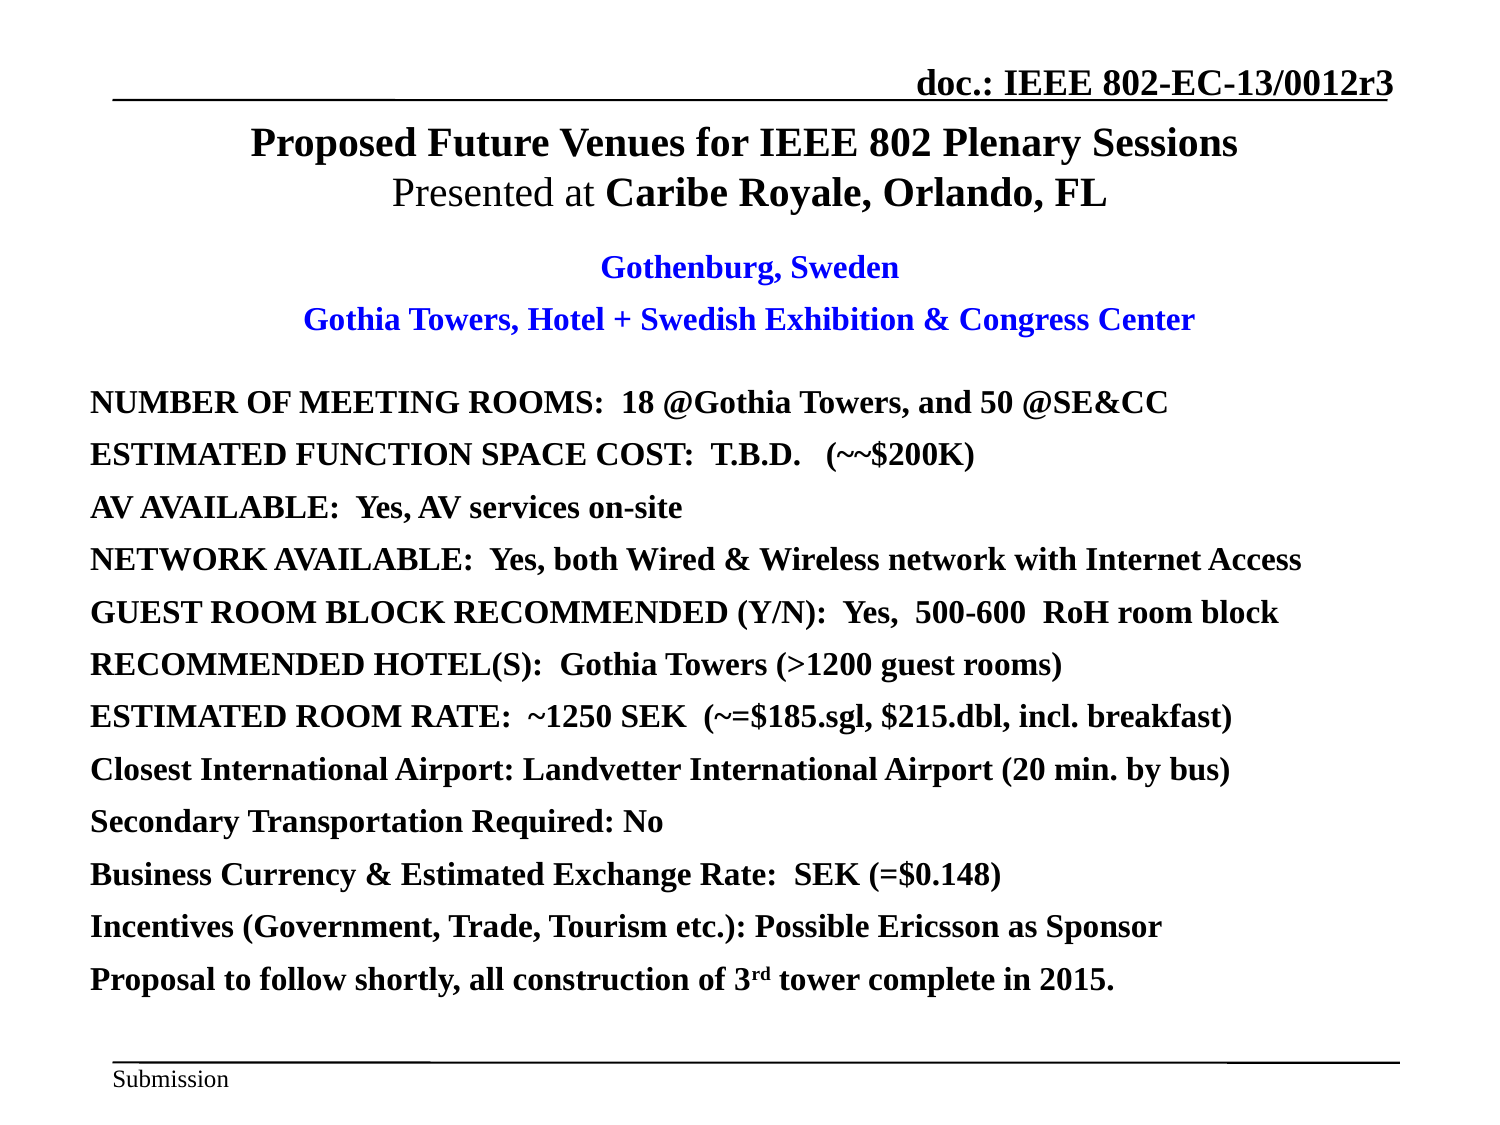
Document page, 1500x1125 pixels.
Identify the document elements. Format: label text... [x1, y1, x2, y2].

title Proposed Future Venues for IEEE 802 Plenary Sessions Presented at Caribe Royale, Orlando, FL [74, 99, 1426, 231]
list Gothenburg, Sweden Gothia Towers, Hotel + Swedish Exhibition & Congress Center NUMBER OF MEETING ROOMS: 18 @Gothia Towers, and 50 @SE&CC Estimated Function Space Cost: T.B.D. (~~$200K) AV AVAILABLE: Yes, AV services on-site NETWORK AVAILABLE: Yes, both Wired & Wireless network with Internet Access GUEST ROOM BLOCK RECOMMENDED (Y/N): Yes, 500-600 RoH room block RECOMMENDED HOTEL(S): Gothia Towers (>1200 guest rooms) ESTIMATED ROOM RATE: ~1250 SEK (~=$185.sgl, $215.dbl, incl. breakfast) Closest International Airport: Landvetter International Airport (20 min. by bus) Secondary Transportation Required: No Business Currency & Estimated Exchange Rate: SEK (=$0.148) Incentives (Government, Trade, Tourism etc.): Possible Ericsson as Sponsor Proposal to follow shortly, all construction of 3rd tower complete in 2015. [74, 237, 1426, 1051]
